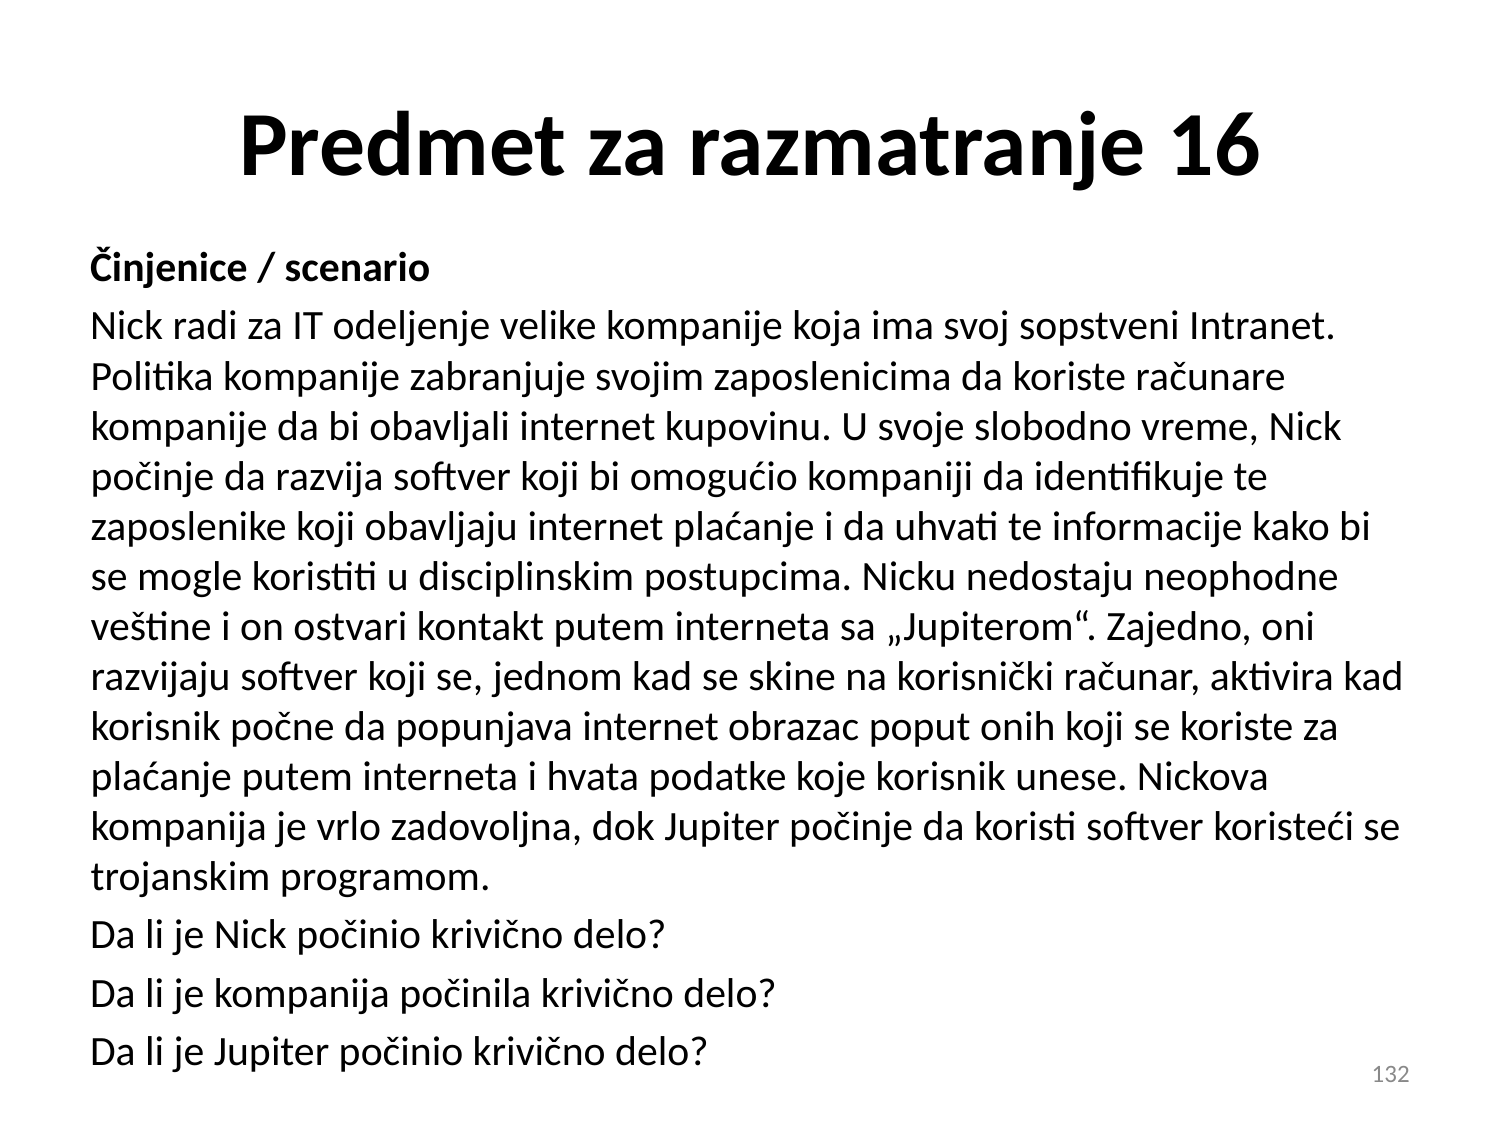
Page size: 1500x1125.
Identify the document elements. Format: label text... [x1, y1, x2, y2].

title Predmet za razmatranje 16 [74, 44, 1426, 232]
list Činjenice / scenario Nick radi za IT odeljenje velike kompanije koja ima svoj sopstveni Intranet. Politika kompanije zabranjuje svojim zaposlenicima da koriste računare kompanije da bi obavljali internet kupovinu. U svoje slobodno vreme, Nick počinje da razvija softver koji bi omogućio kompaniji da identifikuje te zaposlenike koji obavljaju internet plaćanje i da uhvati te informacije kako bi se mogle koristiti u disciplinskim postupcima. Nicku nedostaju neophodne veštine i on ostvari kontakt putem interneta sa „Jupiterom“. Zajedno, oni razvijaju softver koji se, jednom kad se skine na korisnički računar, aktivira kad korisnik počne da popunjava internet obrazac poput onih koji se koriste za plaćanje putem interneta i hvata podatke koje korisnik unese. Nickova kompanija je vrlo zadovoljna, dok Jupiter počinje da koristi softver koristeći se trojanskim programom. Da li je Nick počinio krivično delo? Da li je kompanija počinila krivično delo? Da li je Jupiter počinio krivično delo? [74, 232, 1426, 1006]
slide_number 132 [1074, 1042, 1425, 1103]
